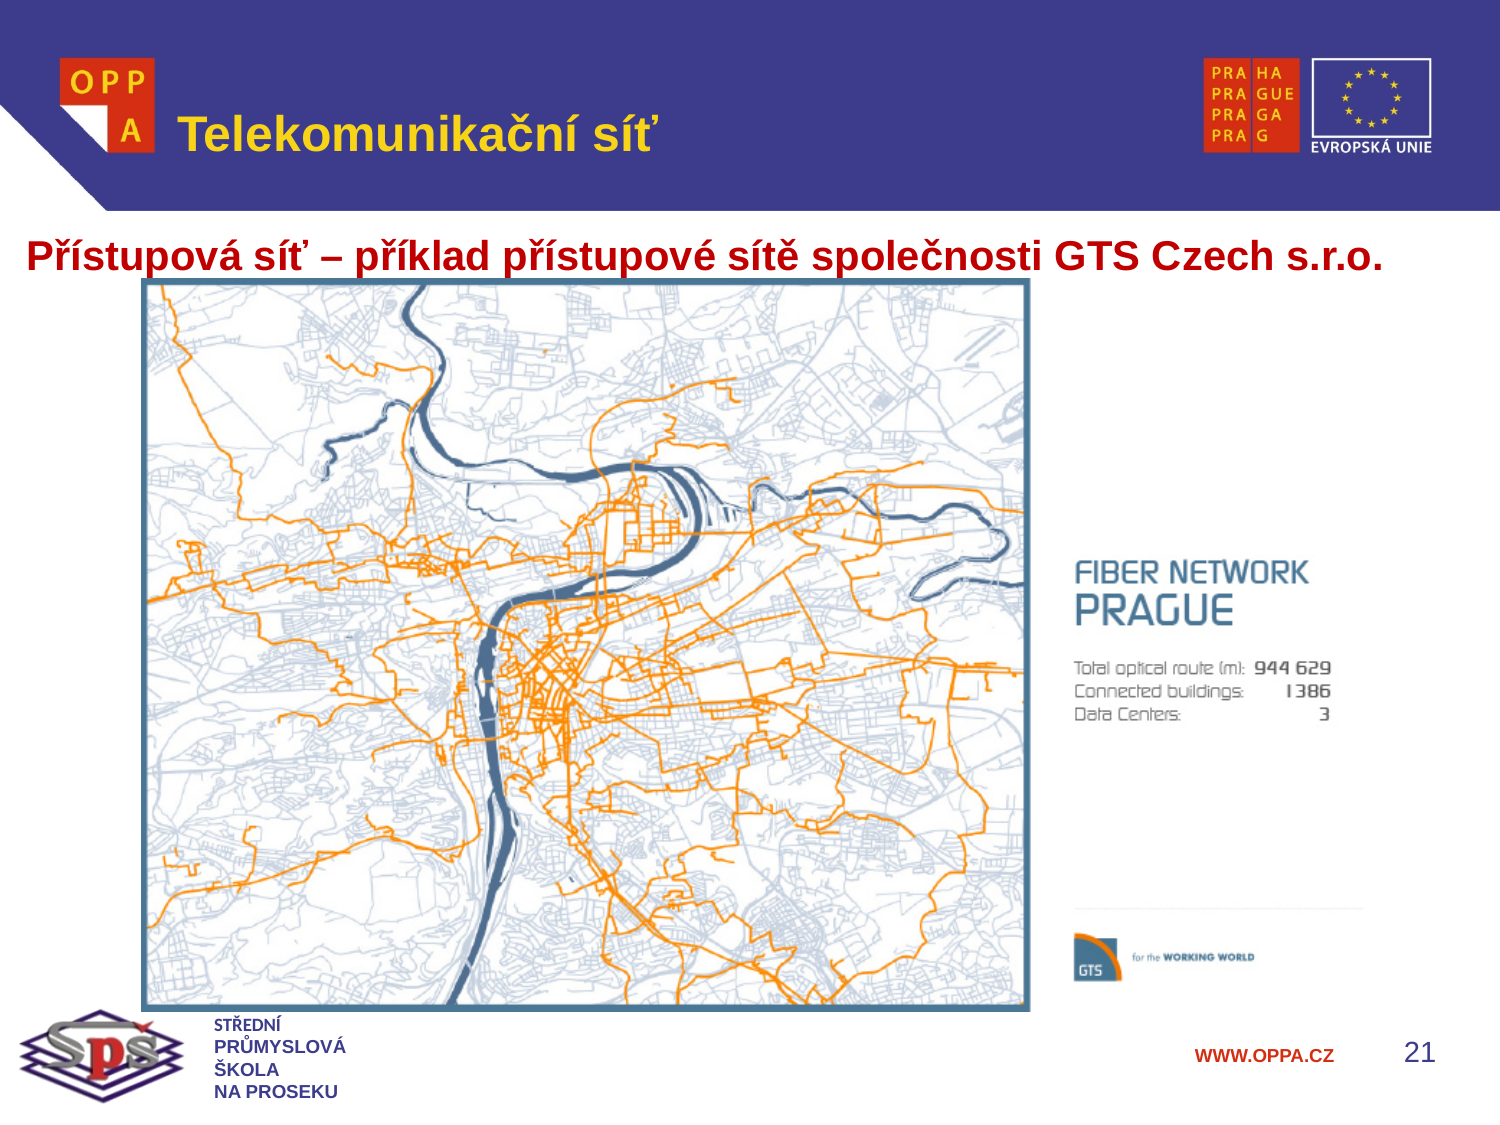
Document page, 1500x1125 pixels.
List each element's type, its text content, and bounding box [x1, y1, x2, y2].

picture [19, 278, 1365, 1107]
text_box Přístupová síť – příklad přístupové sítě společnosti GTS Czech s.r.o. [11, 221, 1495, 341]
slide_number 21 [1339, 1015, 1437, 1069]
title Telekomunikační síť [177, 38, 1137, 162]
picture [0, 0, 1500, 211]
text_box STŘEDNÍ PRŮMYSLOVÁ ŠKOLA NA PROSEKU [199, 1019, 509, 1110]
